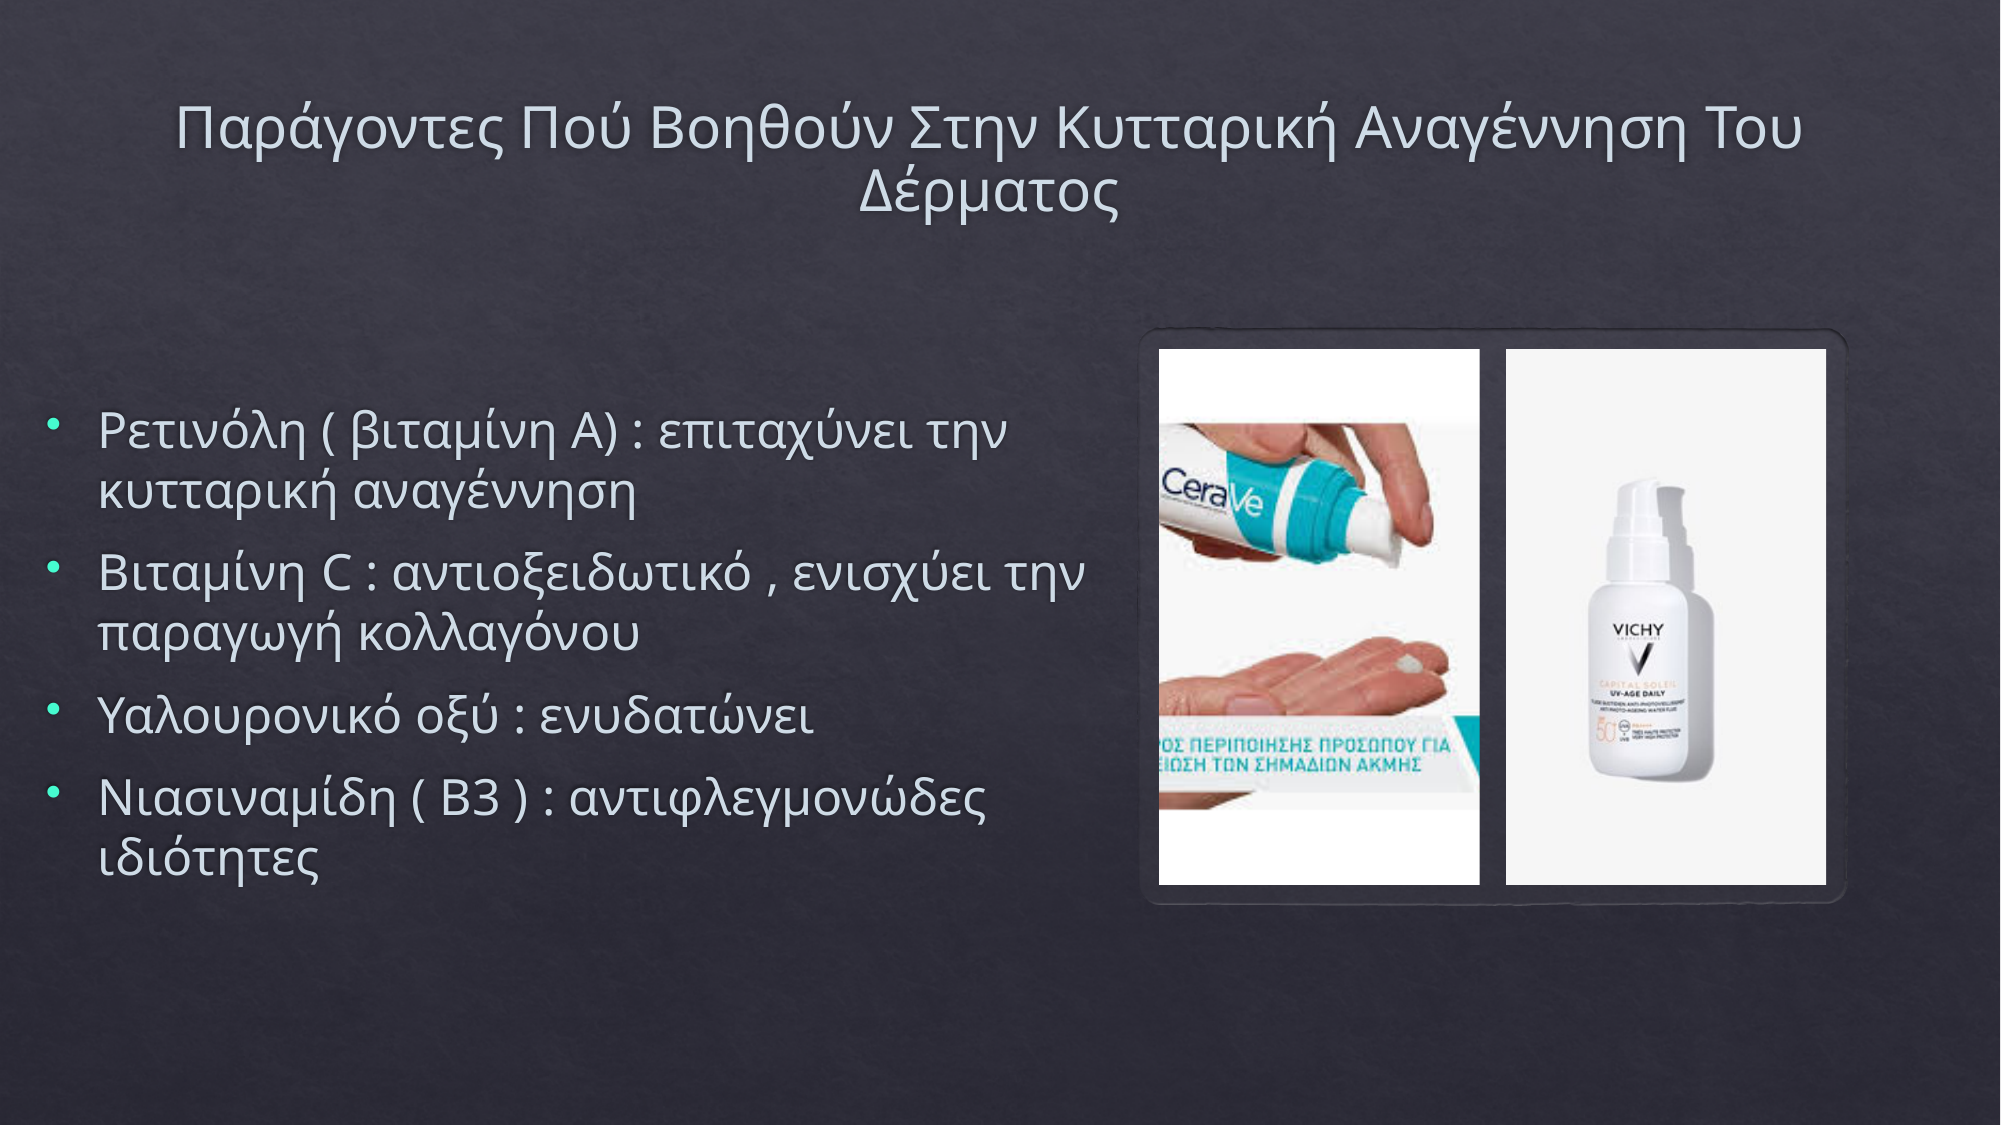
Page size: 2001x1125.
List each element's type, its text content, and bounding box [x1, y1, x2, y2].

title Παράγοντες Πού Βοηθούν Στην Κυτταρική Αναγέννηση Του Δέρματος [46, 35, 1933, 350]
list Ρετινόλη ( βιταμίνη Α) : επιταχύνει την κυτταρική αναγέννηση Βιταμίνη C : αντιοξειδωτικό , ενισχύει την παραγωγή κολλαγόνου Υαλουρονικό οξύ : ενυδατώνει Νιασιναμίδη ( Β3 ) : αντιφλεγμονώδες ιδιότητες [26, 226, 1138, 1058]
picture [1137, 327, 1849, 906]
